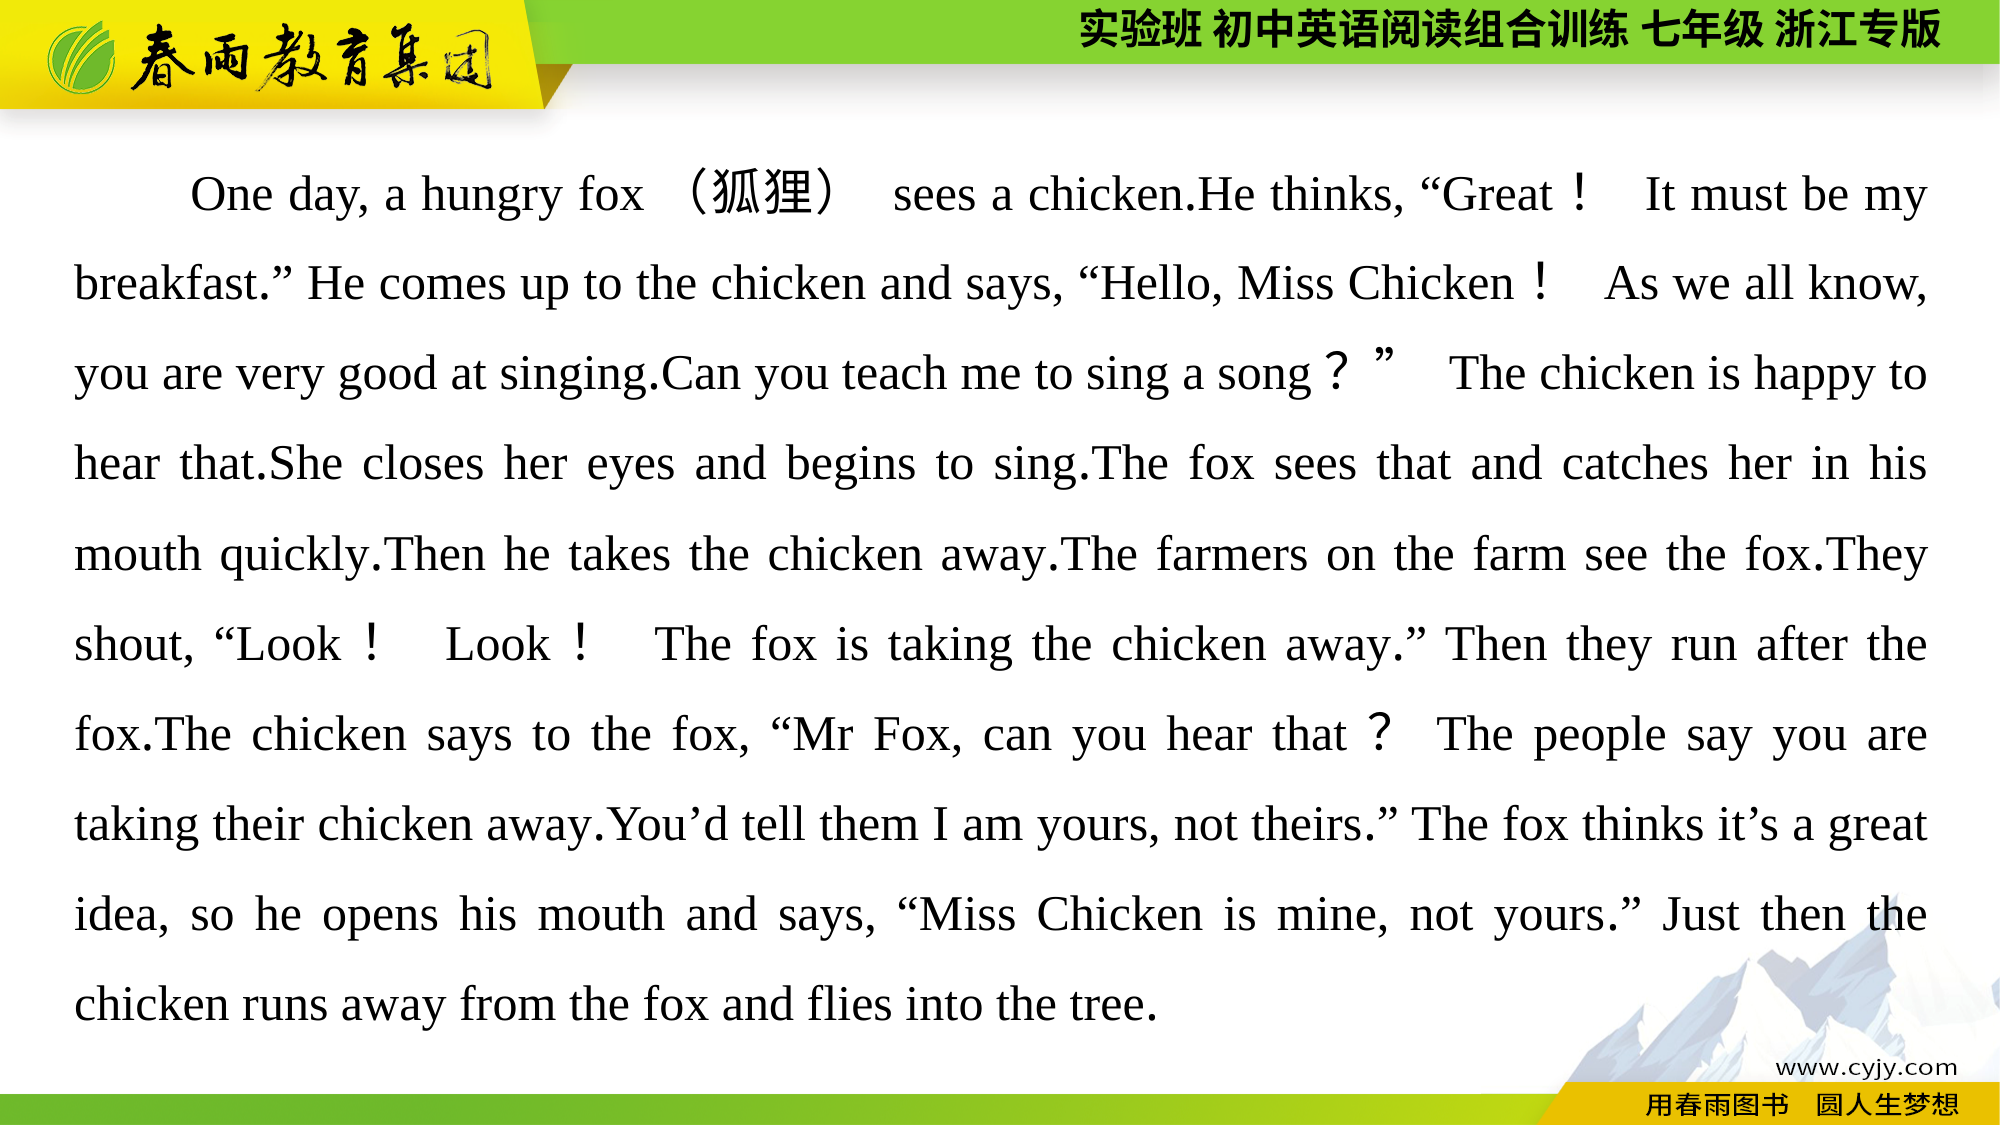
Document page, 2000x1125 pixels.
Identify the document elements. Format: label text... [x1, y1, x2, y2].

list One day, a hungry fox（狐狸） sees a chicken.He thinks, “Great！ It must be my breakfast.” He comes up to the chicken and says, “Hello, Miss Chicken！ As we all know, you are very good at singing.Can you teach me to sing a song？” The chicken is happy to hear that.She closes her eyes and begins to sing.The fox sees that and catches her in his mouth quickly.Then he takes the chicken away.The farmers on the farm see the fox.They shout, “Look！ Look！ The fox is taking the chicken away.” Then they run after the fox.The chicken says to the fox, “Mr Fox, can you hear that？The people say you are taking their chicken away.You’d tell them I am yours, not theirs.” The fox thinks it’s a great idea, so he opens his mouth and says, “Miss Chicken is mine, not yours.” Just then the chicken runs away from the fox and flies into the tree. [59, 122, 1944, 1035]
picture [0, 0, 2000, 1125]
